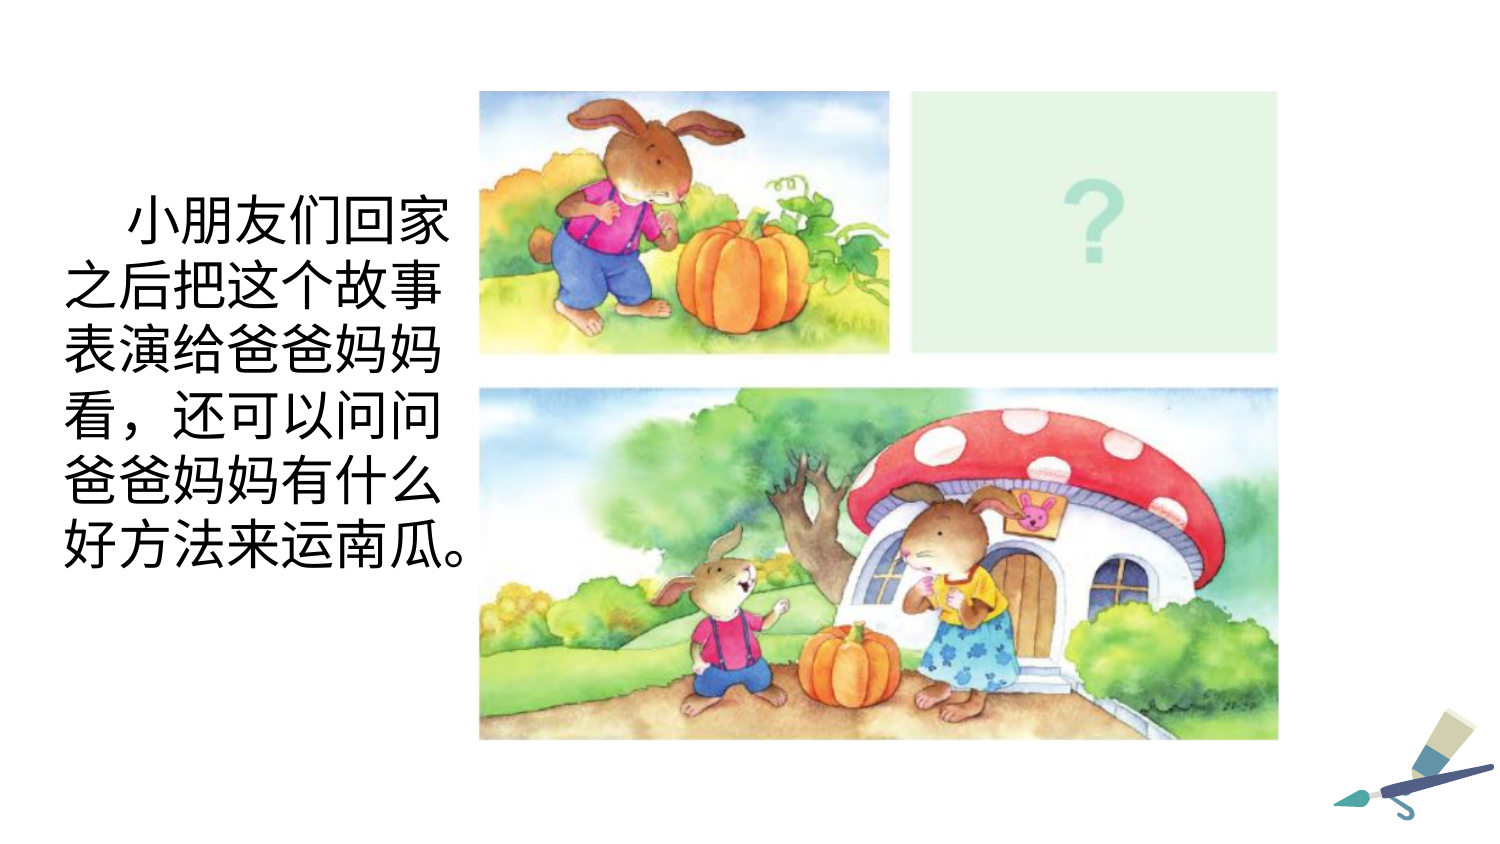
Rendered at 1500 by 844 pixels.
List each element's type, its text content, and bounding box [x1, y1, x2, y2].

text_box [1358, 708, 1481, 844]
picture [478, 91, 1279, 741]
text_box 小朋友们回家之后把这个故事表演给爸爸妈妈看，还可以问问爸爸妈妈有什么好方法来运南瓜。 [49, 178, 478, 584]
